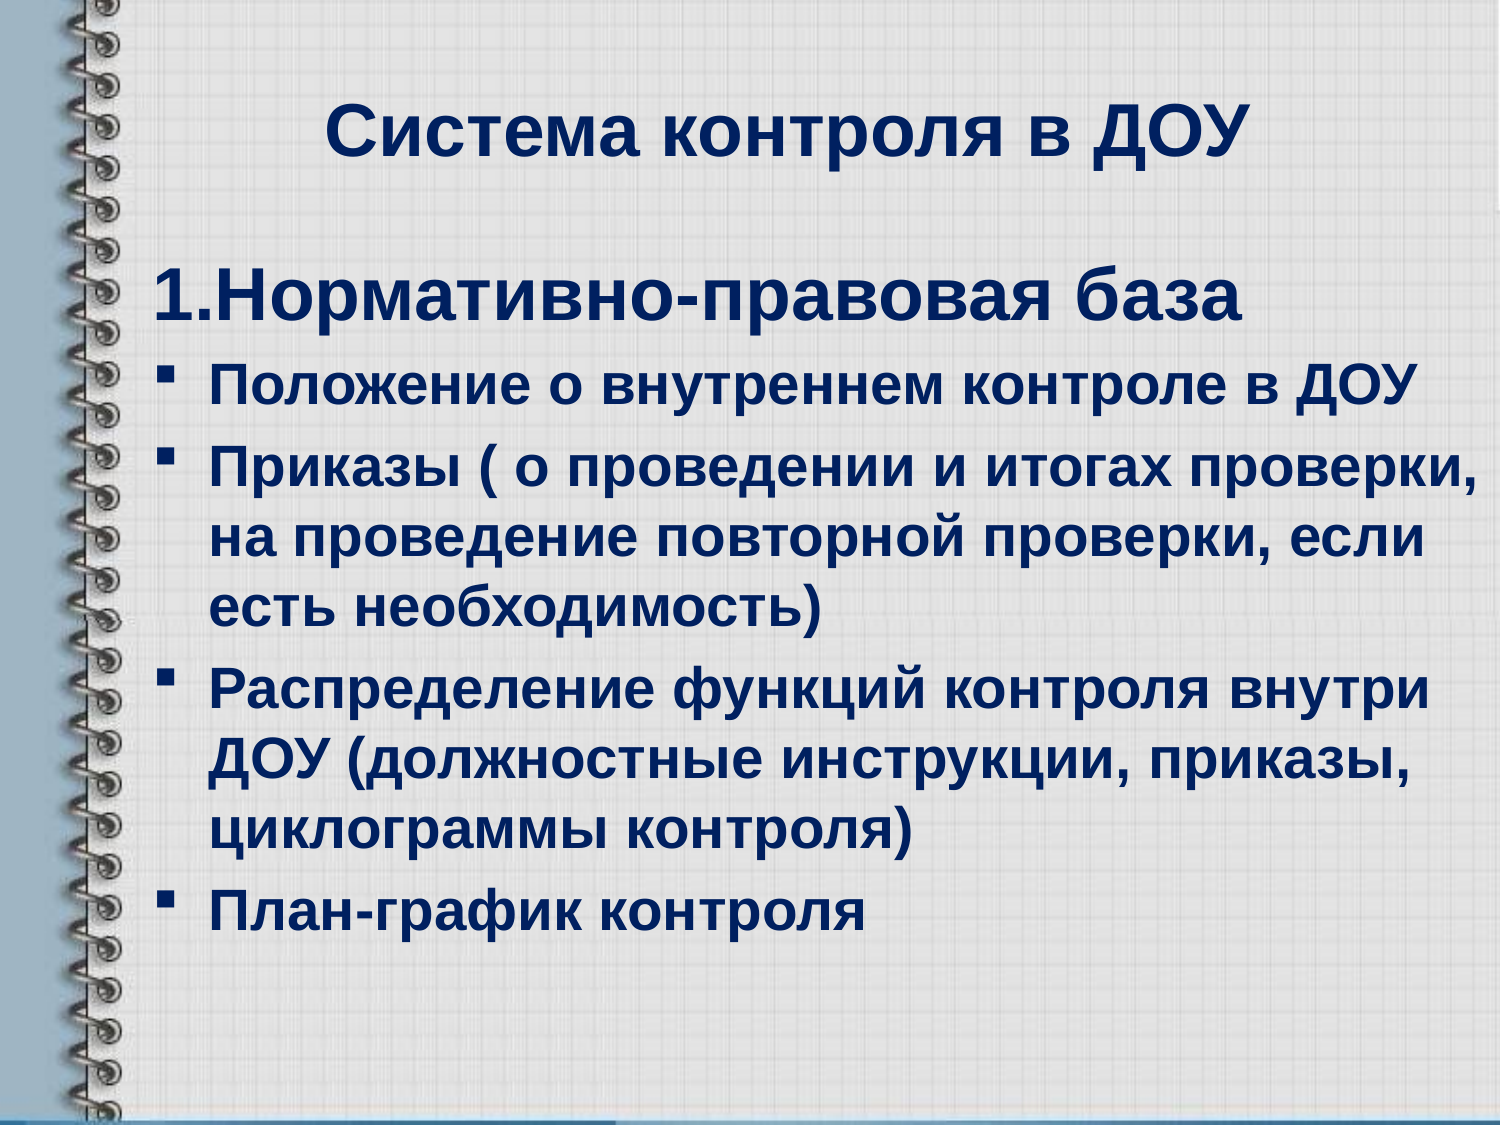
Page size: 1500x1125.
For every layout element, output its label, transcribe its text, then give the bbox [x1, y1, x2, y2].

picture [0, 0, 1500, 1125]
title Система контроля в ДОУ [112, 49, 1463, 204]
list 1.Нормативно-правовая база Положение о внутреннем контроле в ДОУ Приказы ( о проведении и итогах проверки, на проведение повторной проверки, если есть необходимость) Распределение функций контроля внутри ДОУ (должностные инструкции, приказы, циклограммы контроля) План-график контроля [137, 237, 1500, 948]
